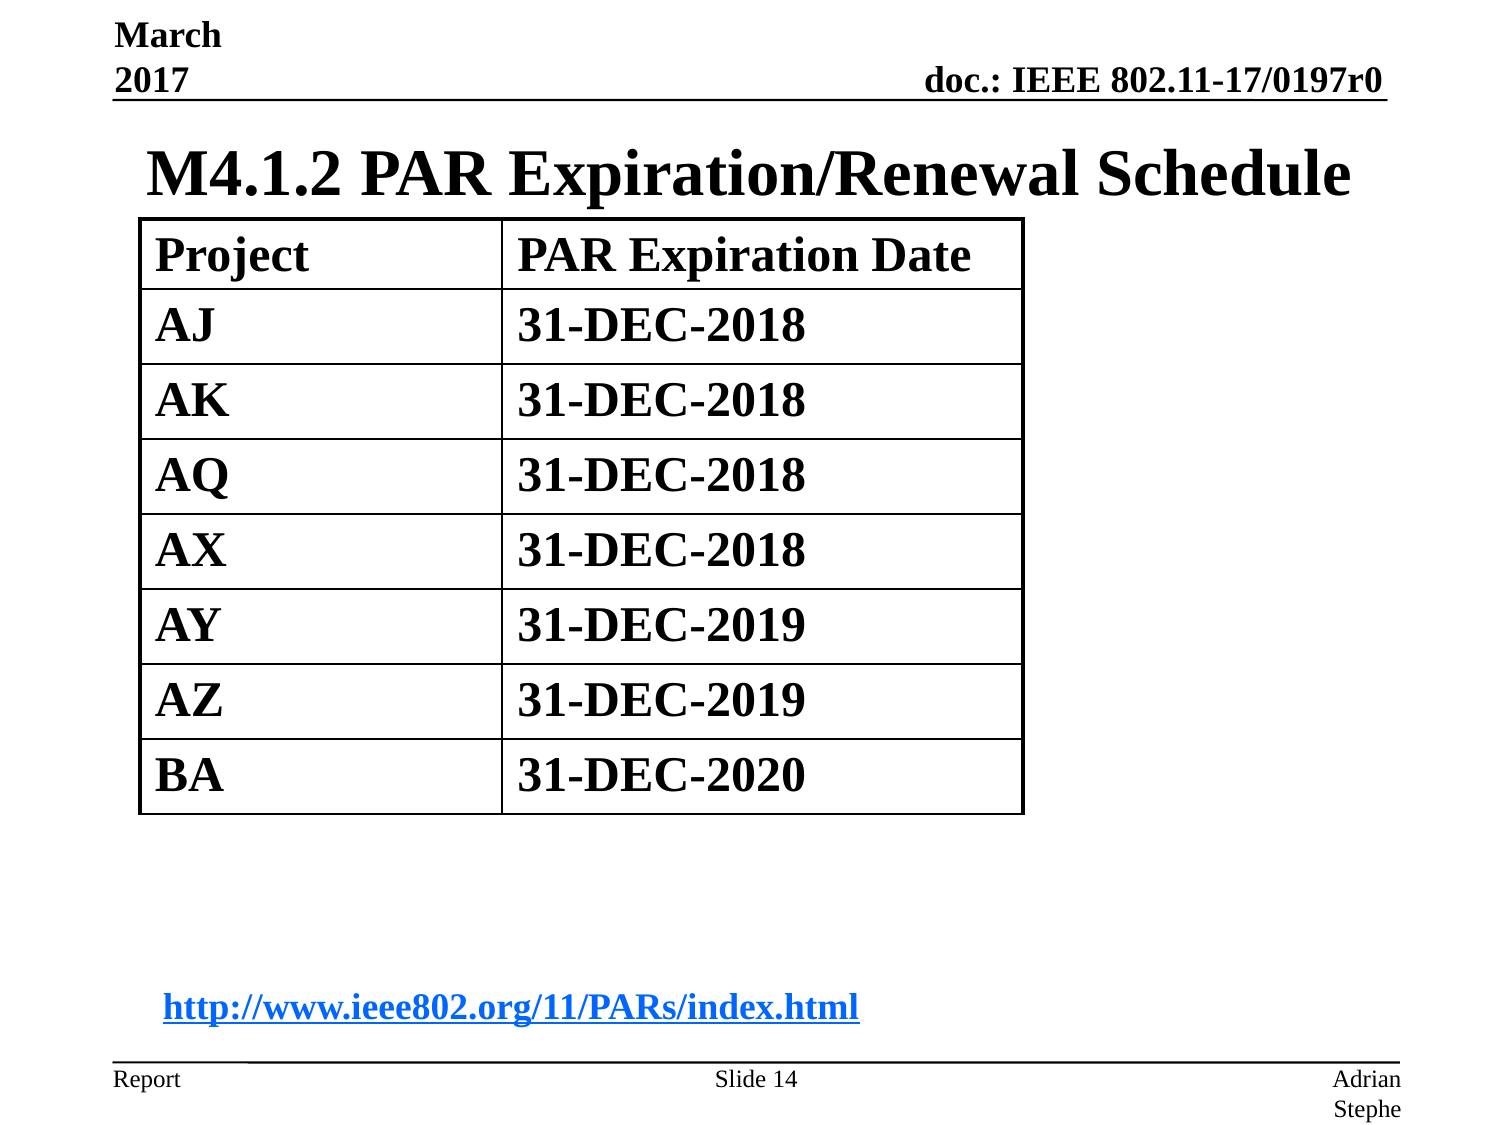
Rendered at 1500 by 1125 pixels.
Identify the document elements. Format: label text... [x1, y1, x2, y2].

table_cell 31-DEC-2019 [503, 665, 1021, 738]
slide_number Slide 14 [712, 1061, 800, 1093]
table_cell 31-DEC-2018 [503, 290, 1021, 363]
table_cell 31-DEC-2018 [503, 515, 1021, 588]
table_cell AZ [142, 665, 501, 738]
table_header PAR Expiration Date [503, 221, 1021, 288]
table_cell AJ [142, 290, 501, 363]
table_cell BA [142, 740, 501, 813]
table_cell 31-DEC-2018 [503, 365, 1021, 438]
table_cell 31-DEC-2020 [503, 740, 1021, 813]
text_box http://www.ieee802.org/11/PARs/index.html [148, 974, 875, 1035]
table_cell AQ [142, 440, 501, 513]
table_cell 31-DEC-2018 [503, 440, 1021, 513]
title M4.1.2 PAR Expiration/Renewal Schedule [112, 112, 1388, 225]
footer Adrian Stephens, Intel Corporation [1324, 1061, 1402, 1093]
table_cell AY [142, 590, 501, 663]
table_cell AK [142, 365, 501, 438]
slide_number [114, 54, 268, 101]
table_header Project [142, 221, 501, 288]
table_cell 31-DEC-2019 [503, 590, 1021, 663]
table_cell AX [142, 515, 501, 588]
